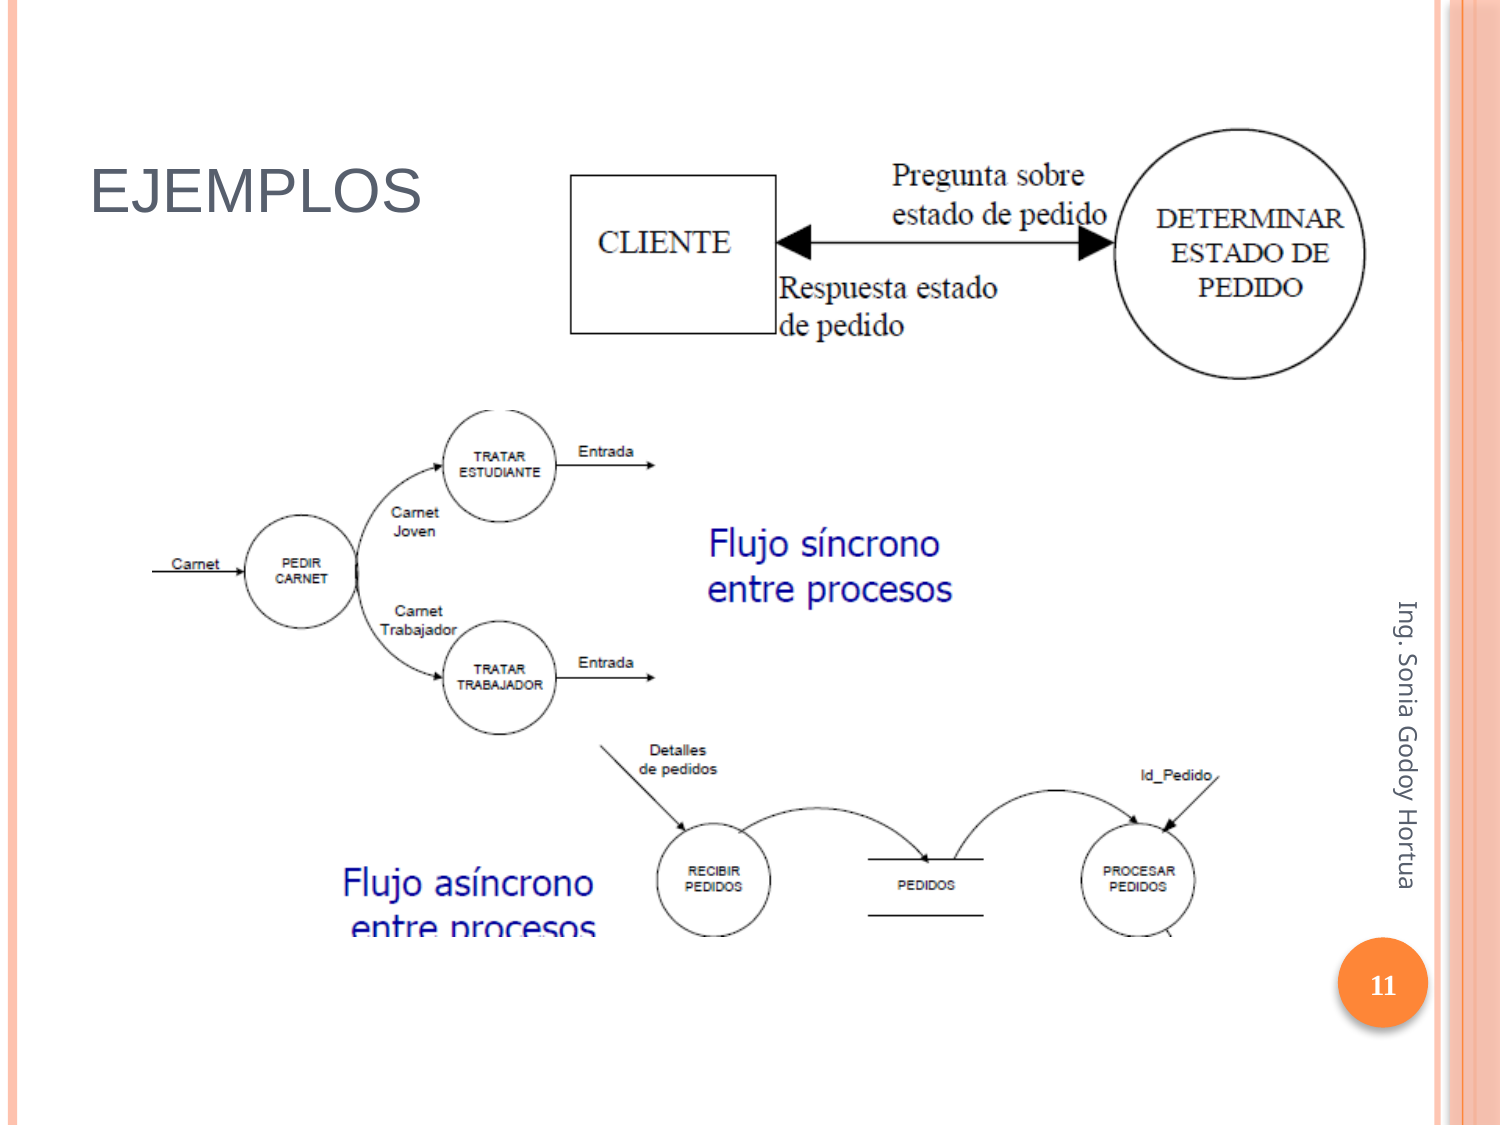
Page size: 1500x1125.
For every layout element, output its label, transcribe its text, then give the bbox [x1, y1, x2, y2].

footer Ing. Sonia Godoy Hortua [1379, 380, 1440, 906]
title EJEMPLOS [75, 45, 1300, 233]
picture [152, 409, 1242, 937]
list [550, 116, 1381, 391]
slide_number 11 [1333, 940, 1434, 1026]
